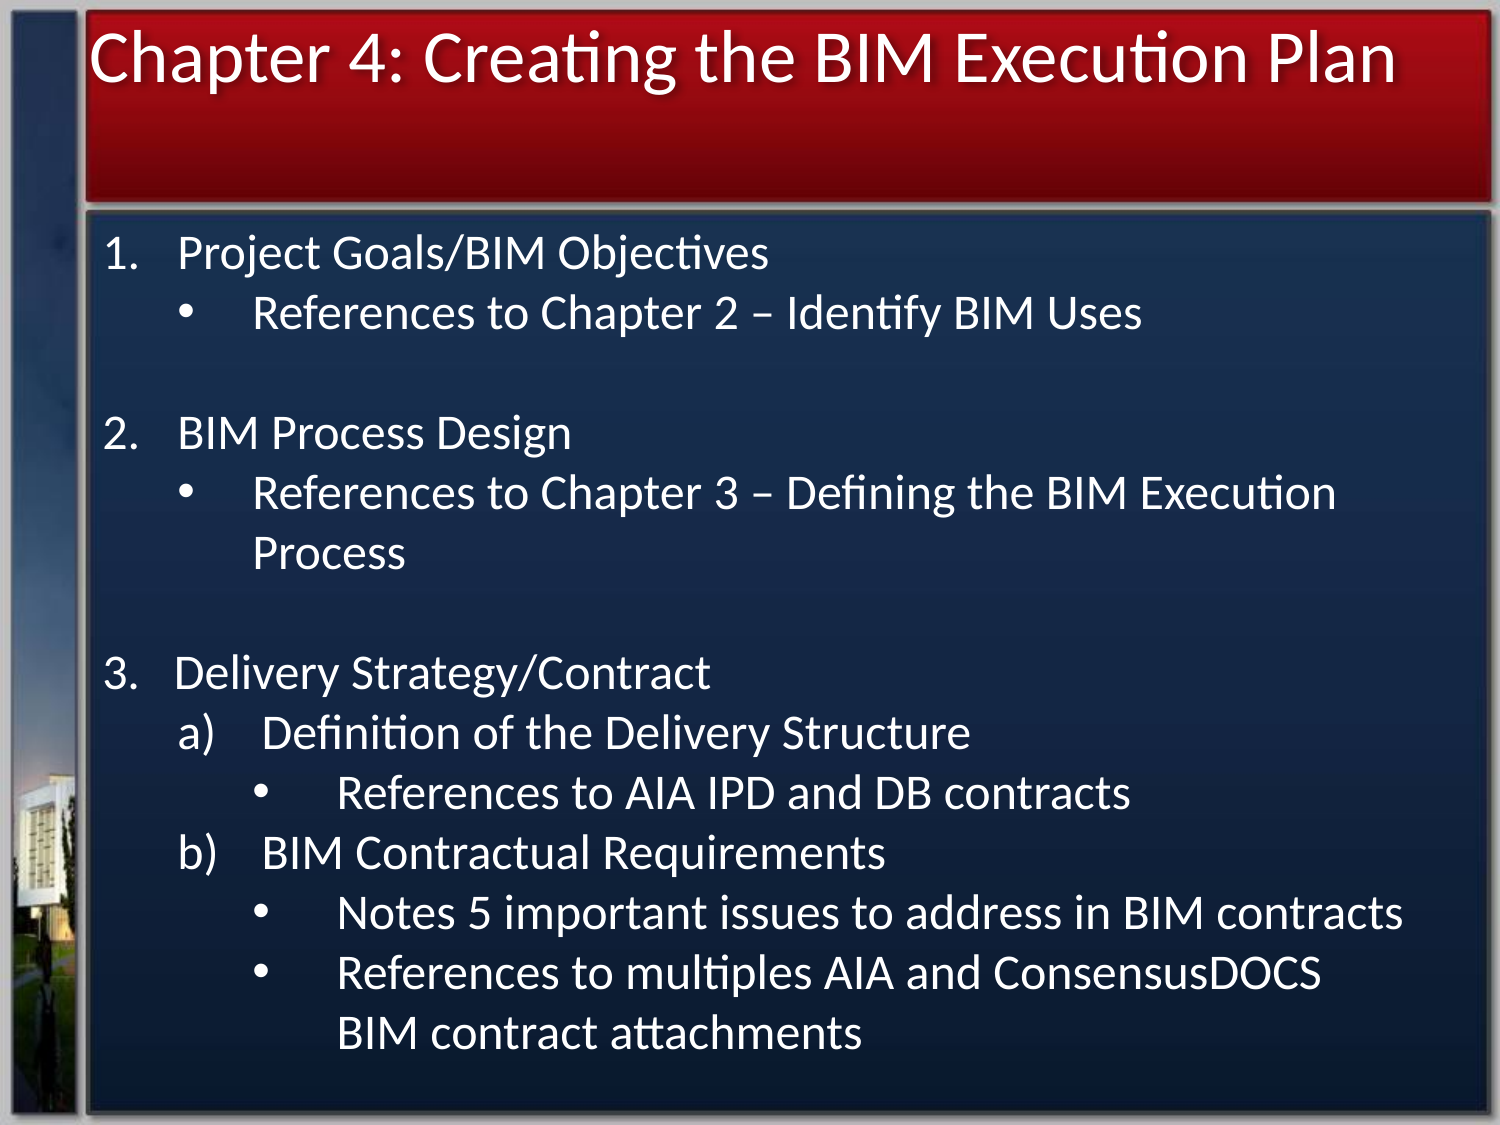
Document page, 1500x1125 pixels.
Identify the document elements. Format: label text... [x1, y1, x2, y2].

picture [0, 0, 1500, 1125]
text_box Project Goals/BIM Objectives References to Chapter 2 – Identify BIM Uses BIM Process Design References to Chapter 3 – Defining the BIM Execution Process 3. Delivery Strategy/Contract Definition of the Delivery Structure References to AIA IPD and DB contracts BIM Contractual Requirements Notes 5 important issues to address in BIM contracts References to multiples AIA and ConsensusDOCS BIM contract attachments [87, 212, 1425, 1125]
text_box Chapter 4: Creating the BIM Execution Plan [75, 0, 1463, 105]
